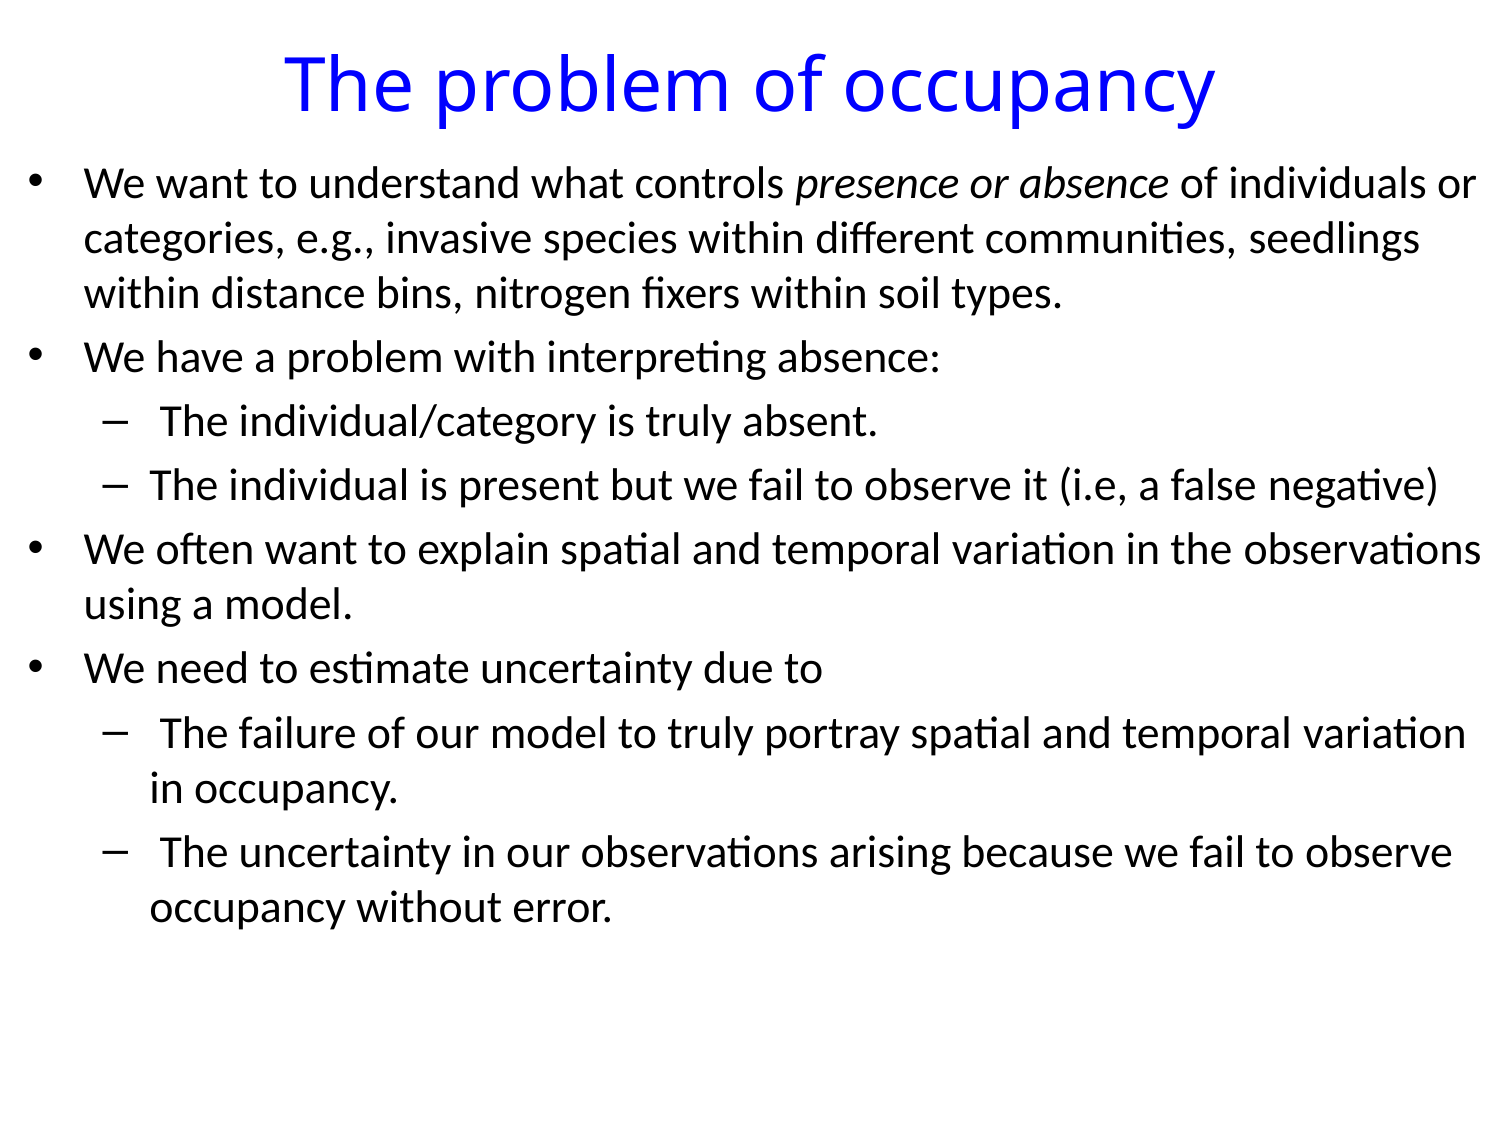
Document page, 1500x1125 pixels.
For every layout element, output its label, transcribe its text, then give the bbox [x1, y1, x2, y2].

list We want to understand what controls presence or absence of individuals or categories, e.g., invasive species within different communities, seedlings within distance bins, nitrogen fixers within soil types. We have a problem with interpreting absence: The individual/category is truly absent. The individual is present but we fail to observe it (i.e, a false negative) We often want to explain spatial and temporal variation in the observations using a model. We need to estimate uncertainty due to The failure of our model to truly portray spatial and temporal variation in occupancy. The uncertainty in our observations arising because we fail to observe occupancy without error. [12, 145, 1500, 888]
title The problem of occupancy [75, 0, 1425, 145]
